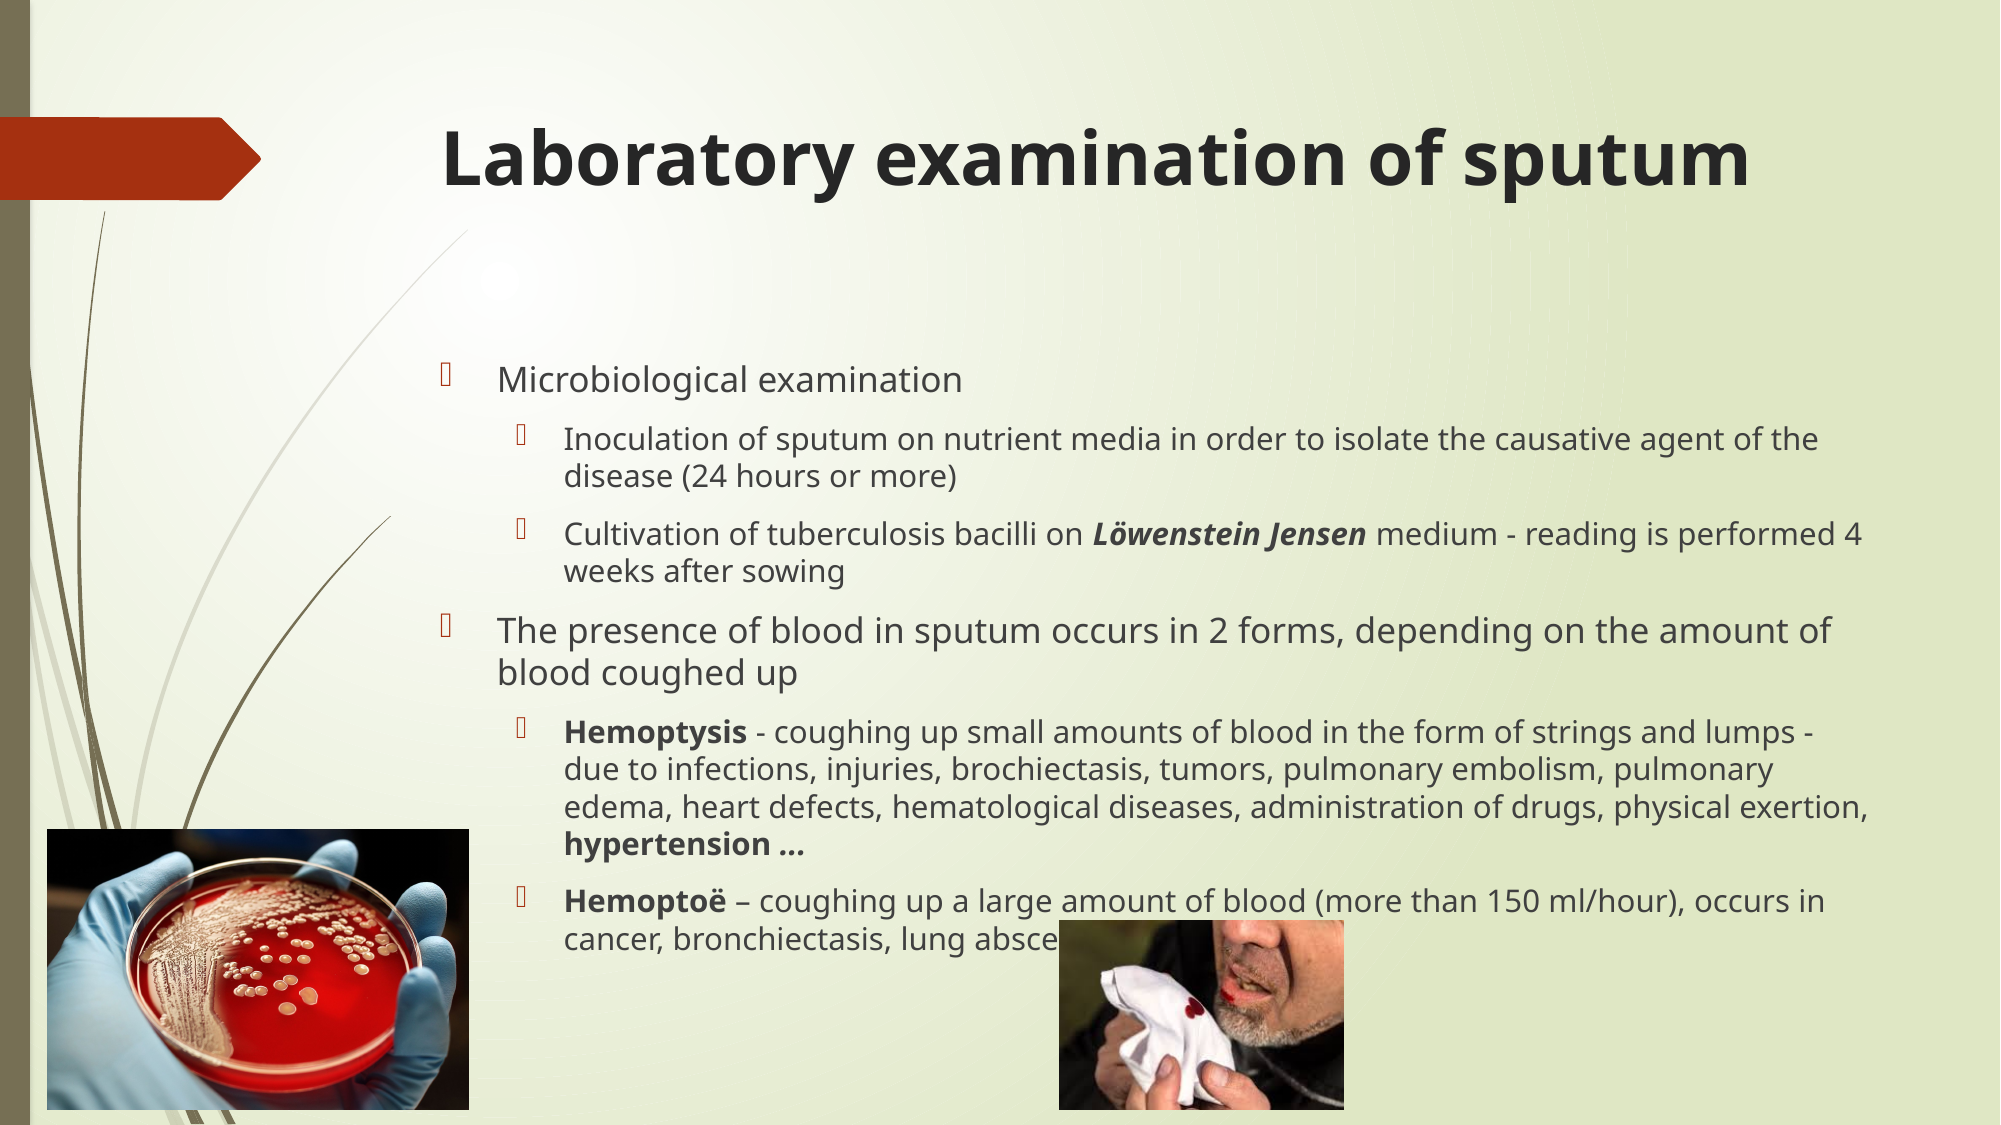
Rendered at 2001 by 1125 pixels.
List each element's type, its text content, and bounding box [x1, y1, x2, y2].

picture [1058, 920, 1345, 1111]
list Microbiological examination Inoculation of sputum on nutrient media in order to isolate the causative agent of the disease (24 hours or more) Cultivation of tuberculosis bacilli on Löwenstein Jensen medium - reading is performed 4 weeks after sowing The presence of blood in sputum occurs in 2 forms, depending on the amount of blood coughed up Hemoptysis - coughing up small amounts of blood in the form of strings and lumps - due to infections, injuries, brochiectasis, tumors, pulmonary embolism, pulmonary edema, heart defects, hematological diseases, administration of drugs, physical exertion, hypertension ... Hemoptoë – coughing up a large amount of blood (more than 150 ml/hour), occurs in cancer, bronchiectasis, lung abscess, tuberculosis... [424, 350, 1888, 970]
picture [47, 829, 469, 1111]
title Laboratory examination of sputum [425, 102, 1888, 313]
